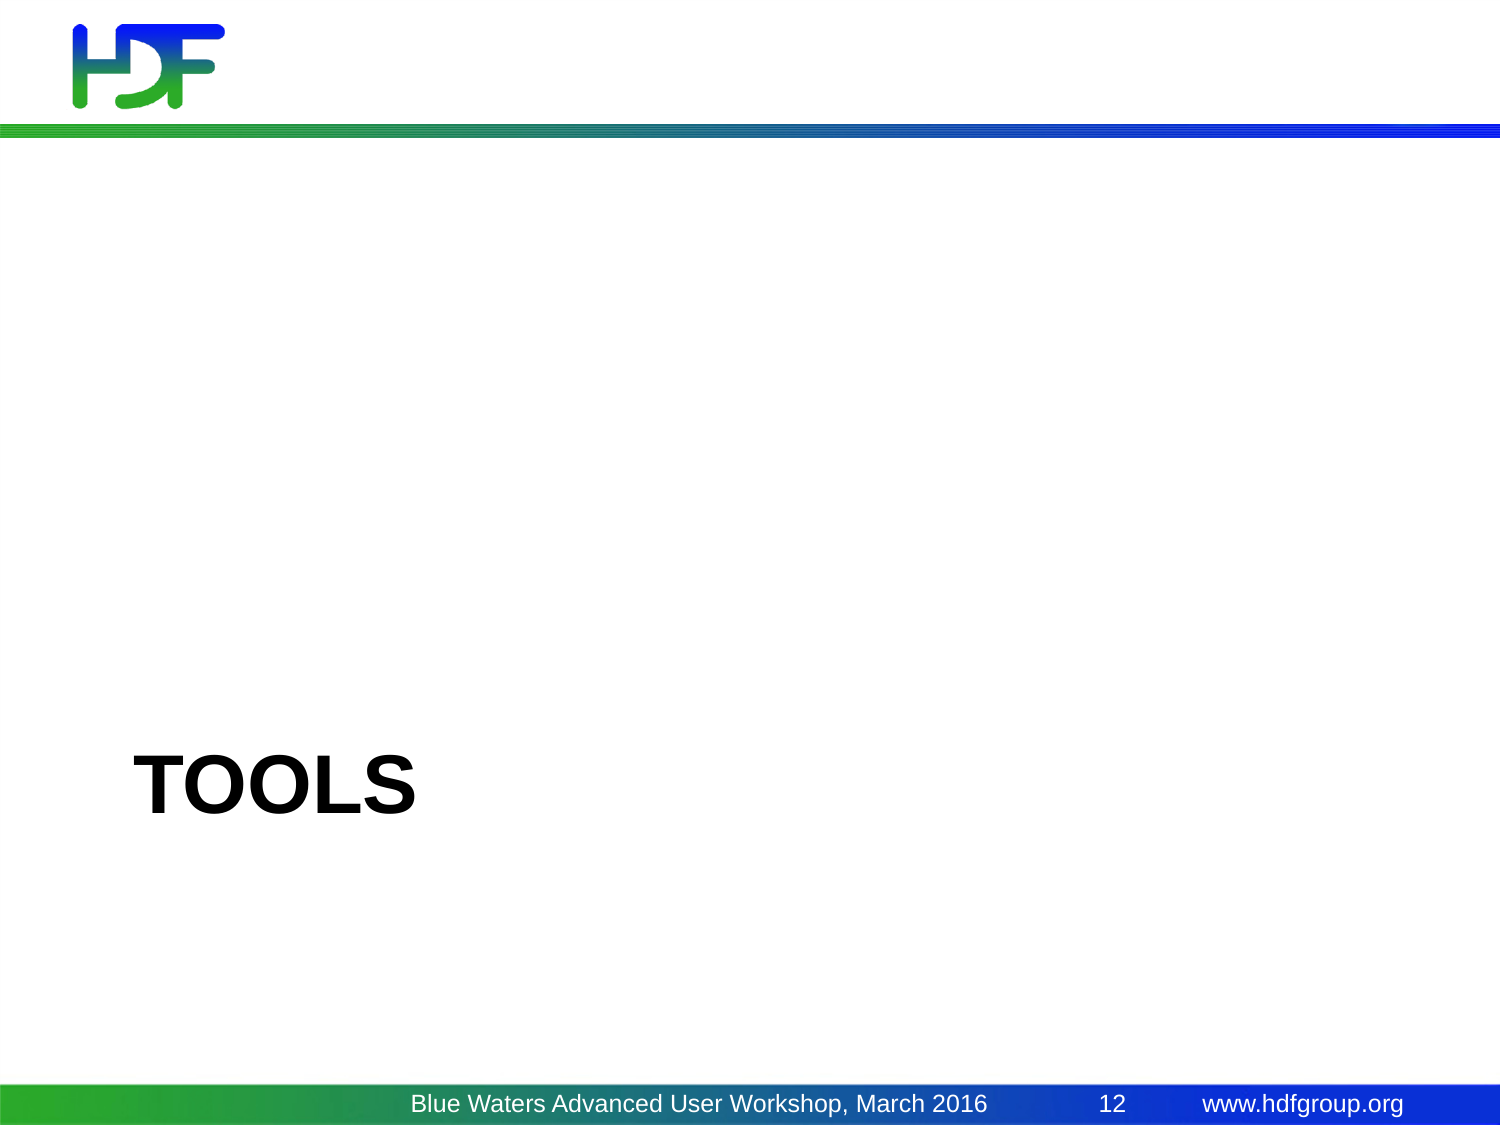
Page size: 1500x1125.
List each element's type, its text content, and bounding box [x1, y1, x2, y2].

footer Blue Waters Advanced User Workshop, March 2016 [374, 1087, 1026, 1125]
slide_number 12 [1049, 1087, 1176, 1125]
picture [0, 0, 1500, 1125]
title tOOLS [118, 722, 1394, 947]
